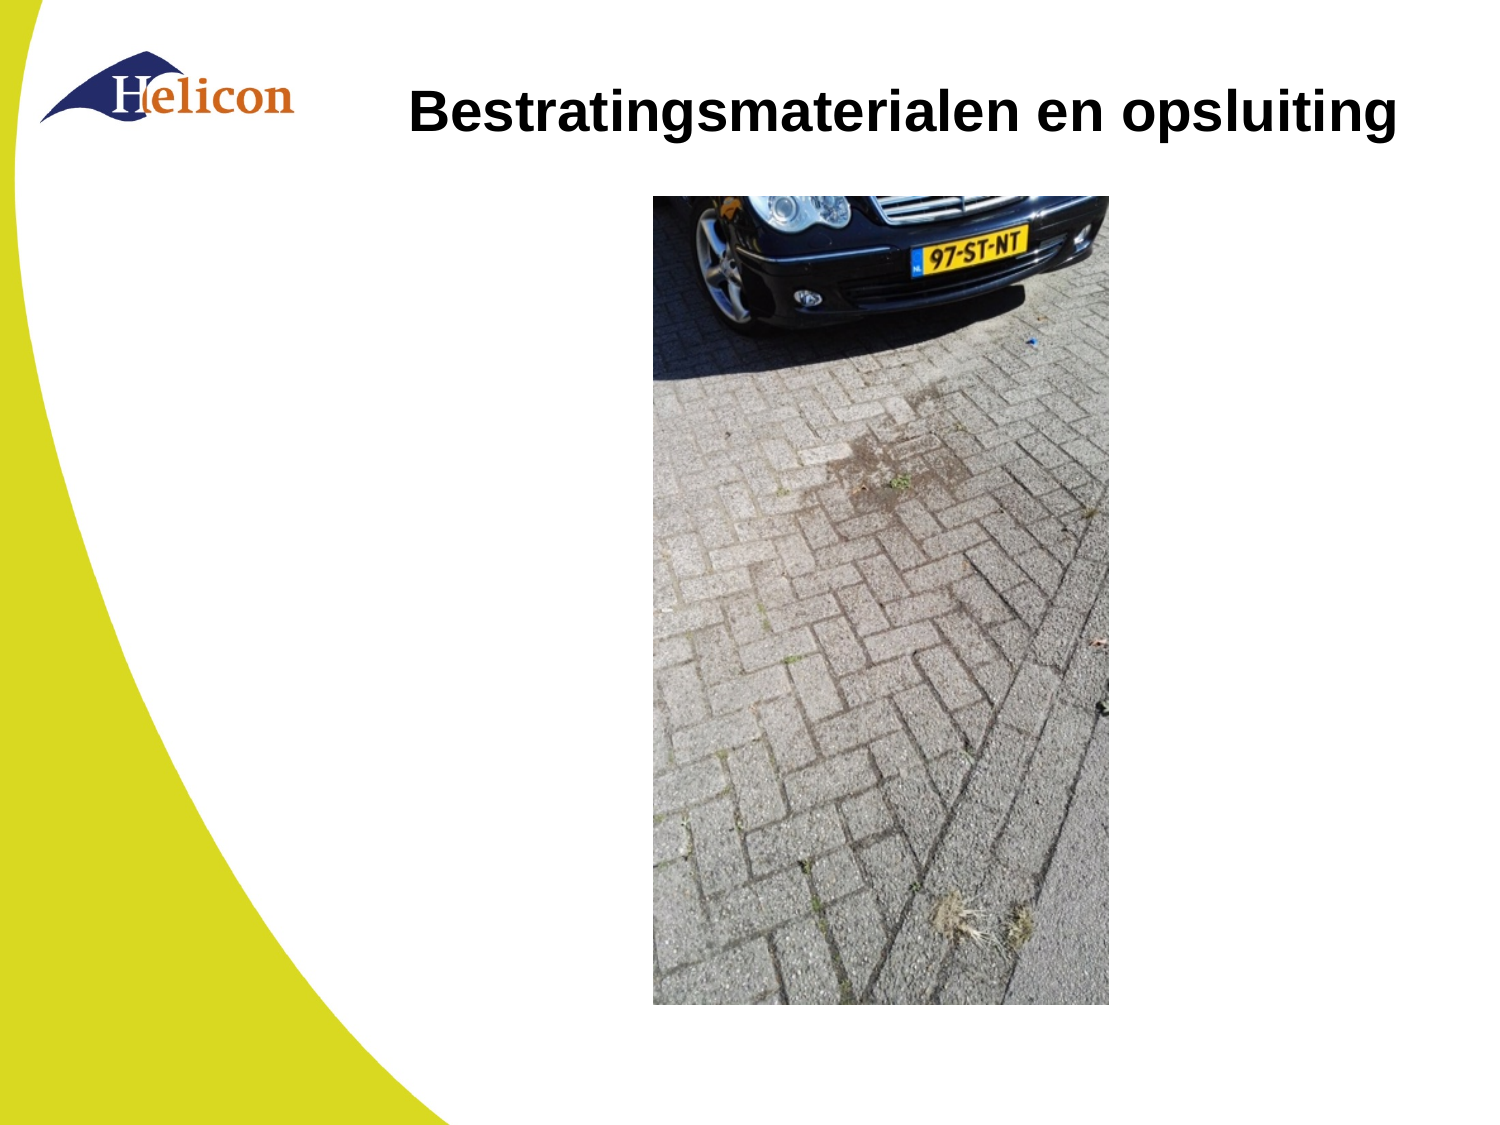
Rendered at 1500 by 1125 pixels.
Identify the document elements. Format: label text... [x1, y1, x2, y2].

picture [0, 0, 1500, 1125]
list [653, 196, 1109, 1006]
title Bestratingsmaterialen en opsluiting [324, 54, 1415, 161]
